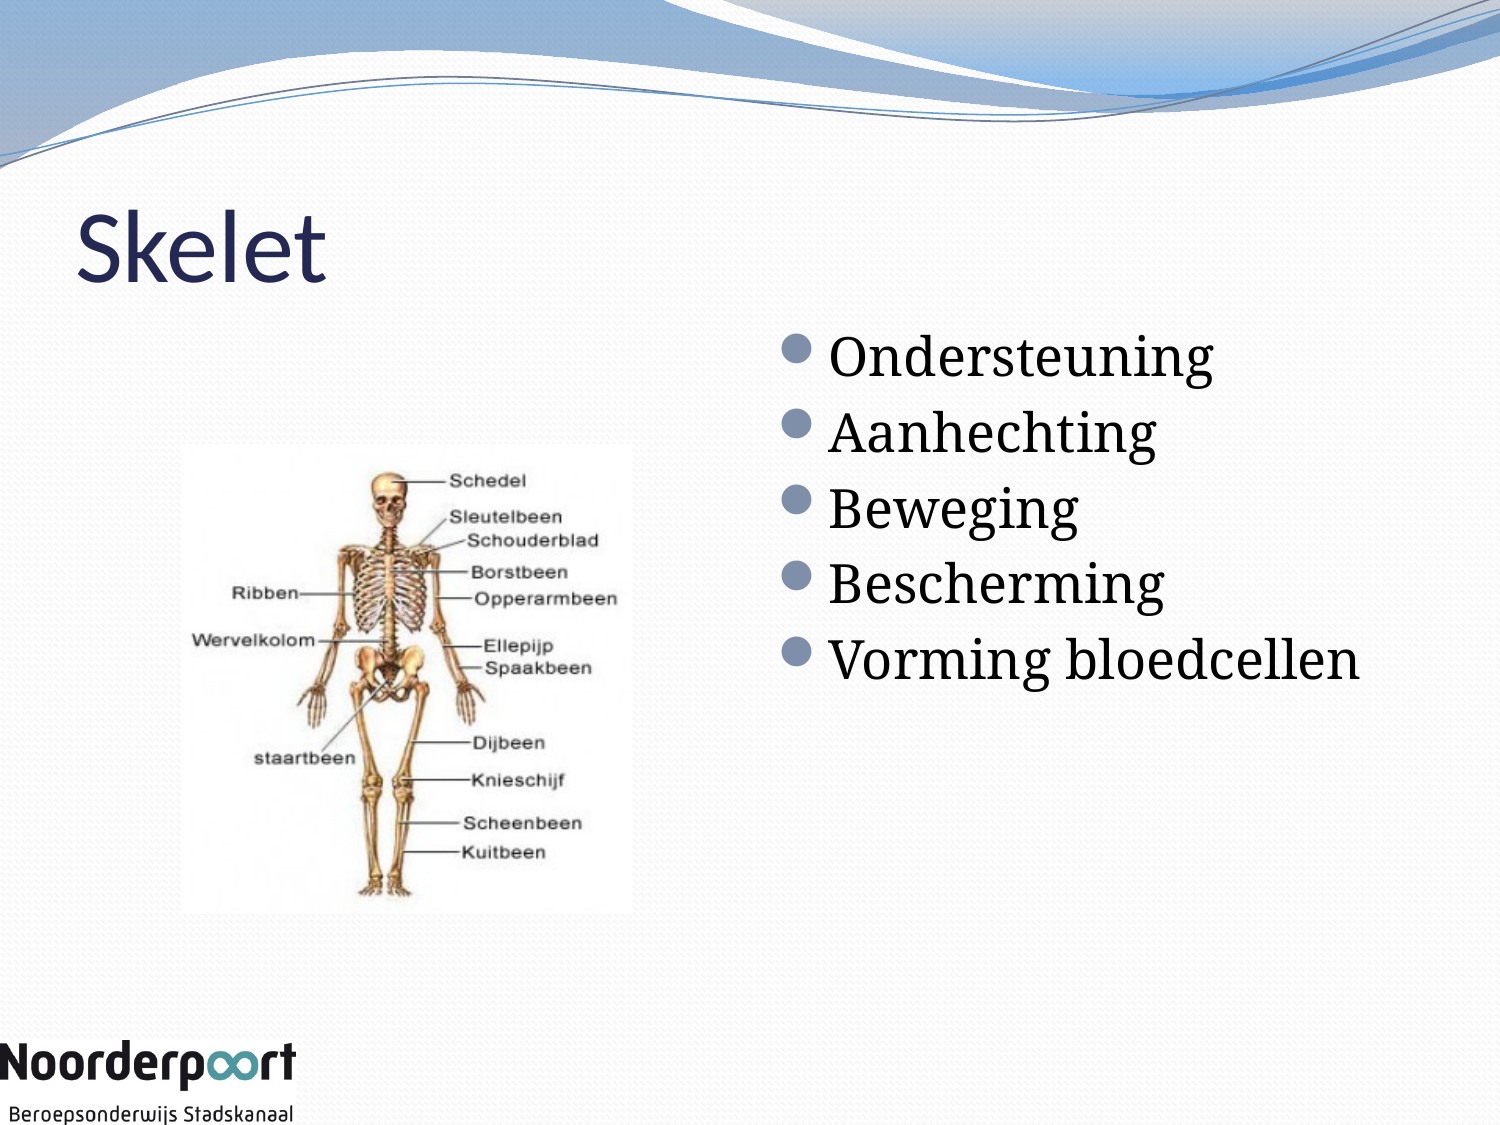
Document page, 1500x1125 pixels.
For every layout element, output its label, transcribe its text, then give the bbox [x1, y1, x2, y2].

list Ondersteuning Aanhechting Beweging Bescherming Vorming bloedcellen [762, 314, 1425, 1043]
title Skelet [75, 115, 1425, 303]
picture [0, 1040, 296, 1125]
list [180, 444, 632, 914]
